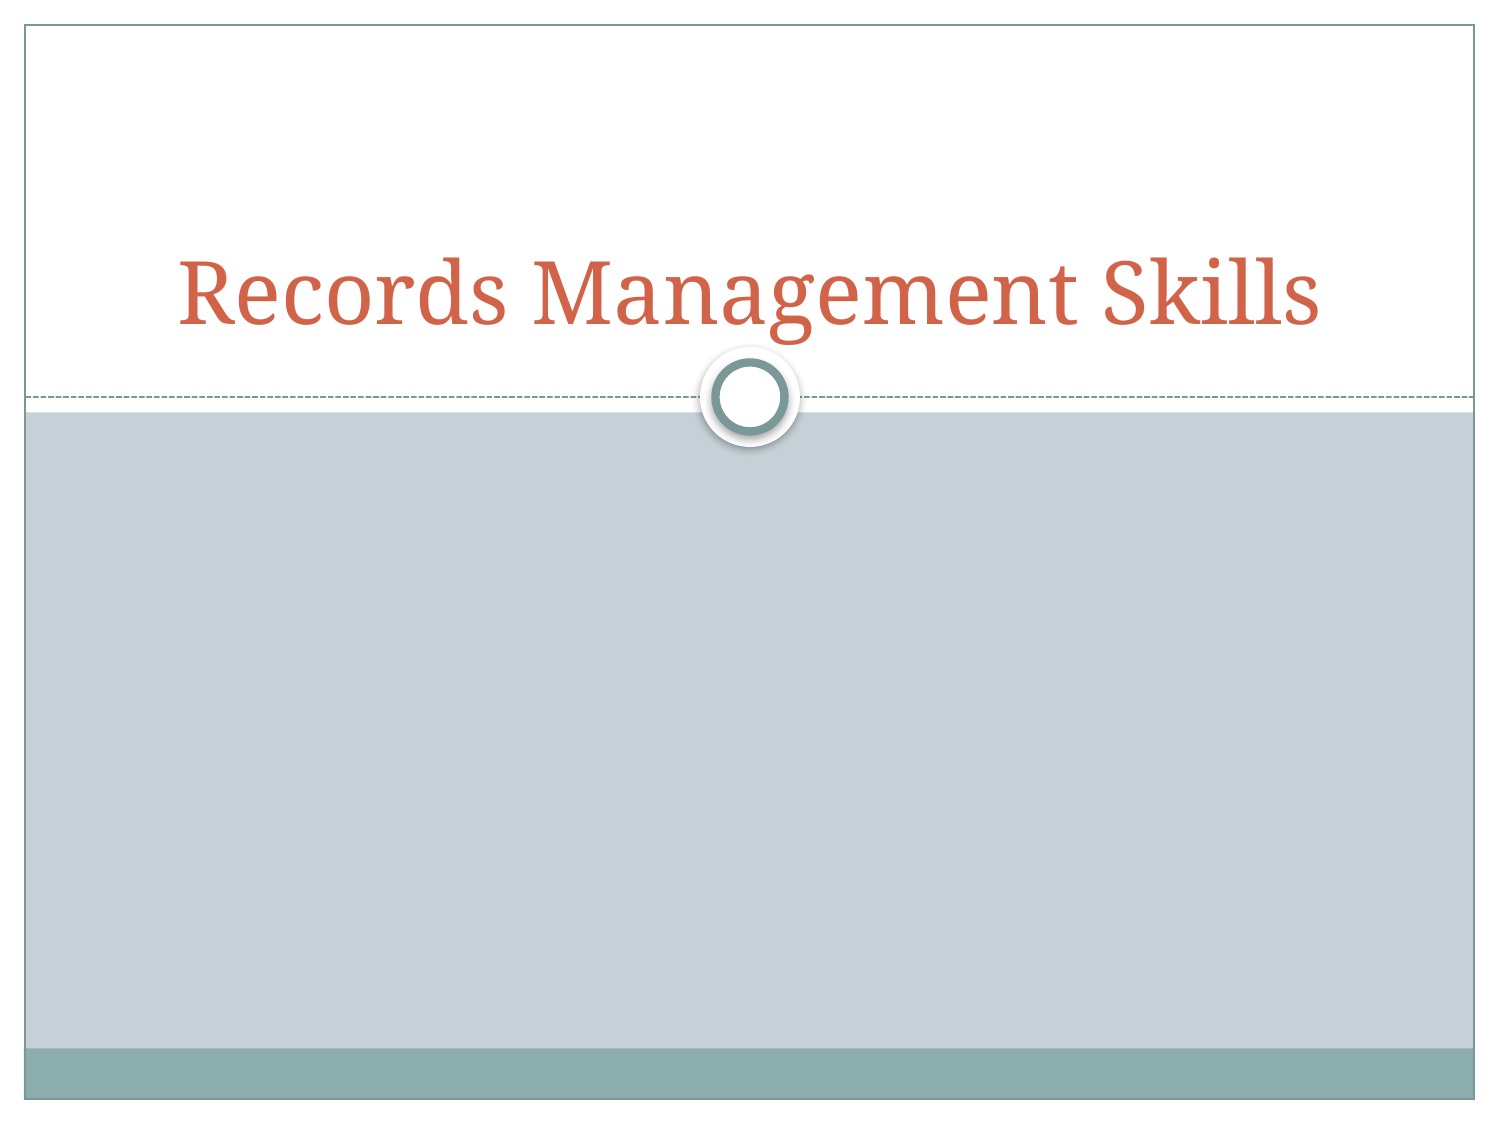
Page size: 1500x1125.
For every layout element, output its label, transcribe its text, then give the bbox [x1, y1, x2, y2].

title Records Management Skills [112, 62, 1388, 350]
